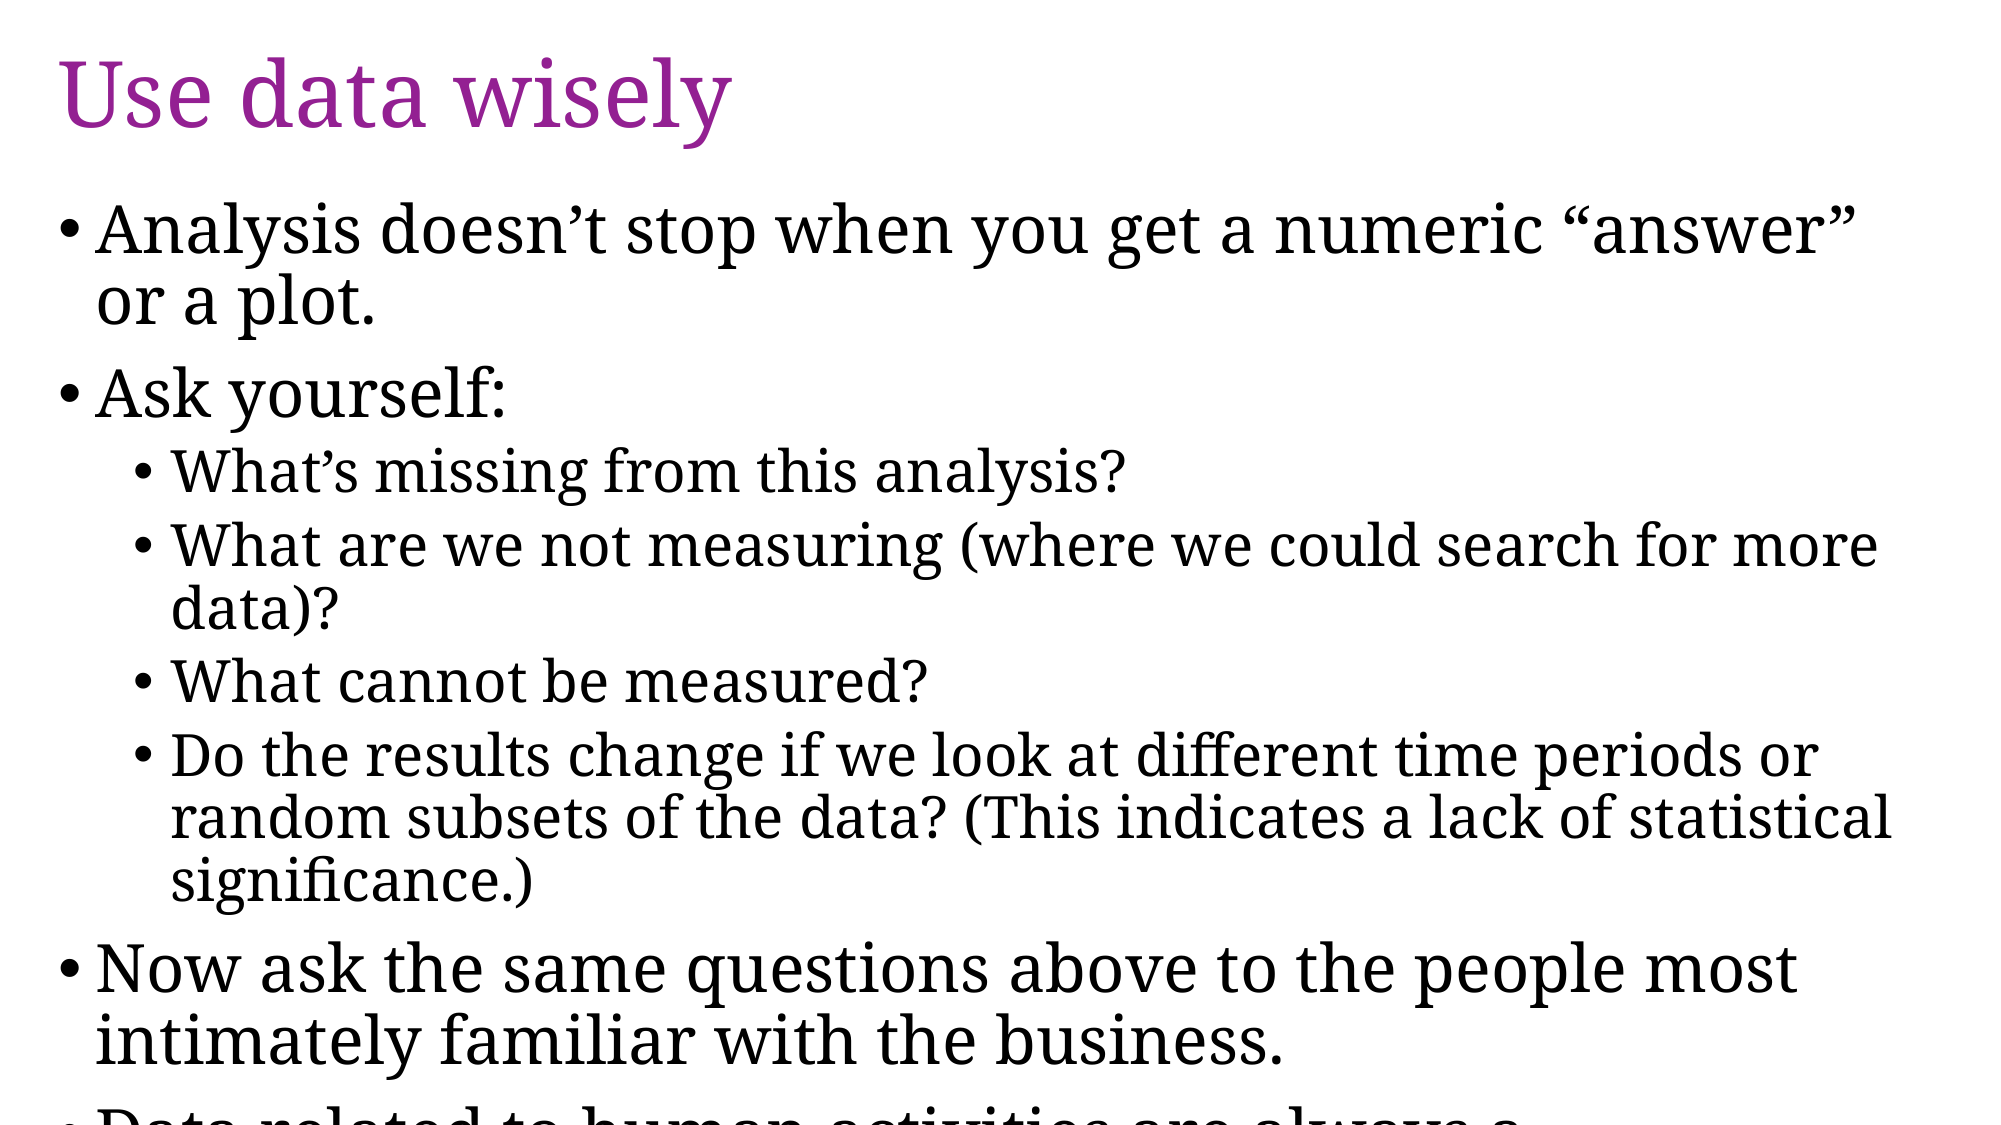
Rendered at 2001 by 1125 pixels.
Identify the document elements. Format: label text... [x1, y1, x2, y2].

title Use data wisely [43, 25, 1953, 171]
list Analysis doesn’t stop when you get a numeric “answer” or a plot. Ask yourself: What’s missing from this analysis? What are we not measuring (where we could search for more data)? What cannot be measured? Do the results change if we look at different time periods or random subsets of the data? (This indicates a lack of statistical significance.) Now ask the same questions above to the people most intimately familiar with the business. Data related to human activities are always a simplification of reality! View data as a scientist – keep testing your assumptions. [43, 188, 1953, 1106]
